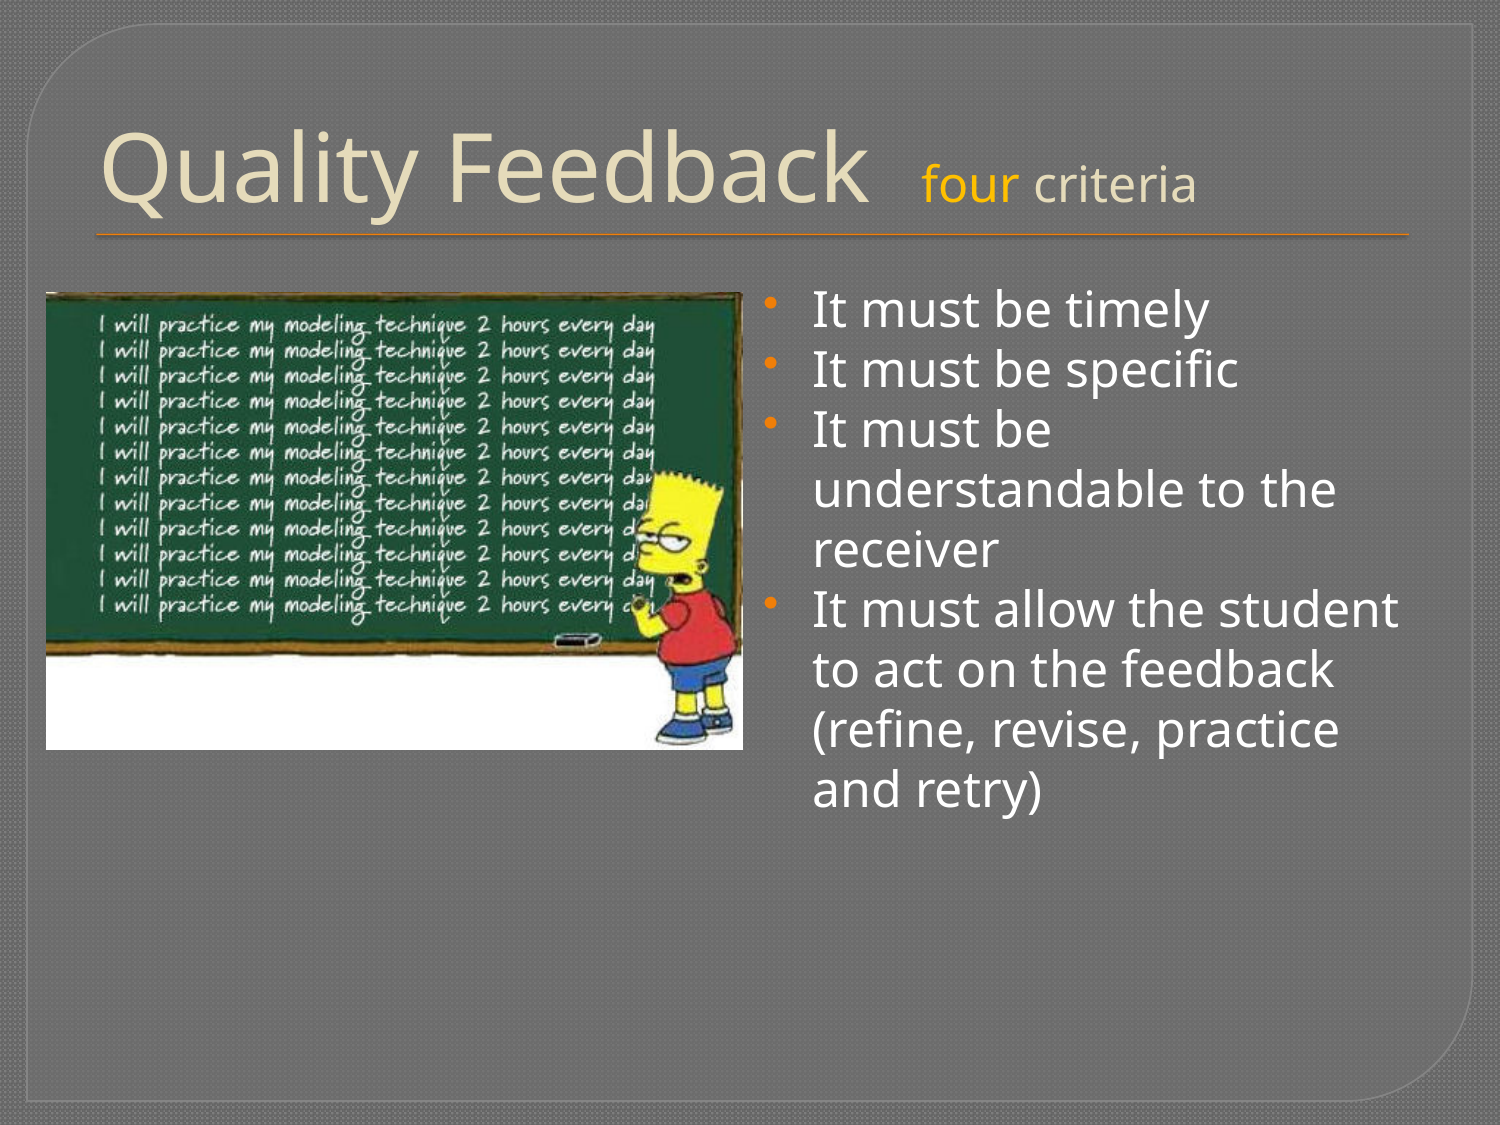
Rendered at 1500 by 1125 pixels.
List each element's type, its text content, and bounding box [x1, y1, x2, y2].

list It must be timely It must be specific It must be understandable to the receiver It must allow the student to act on the feedback (refine, revise, practice and retry) [750, 270, 1425, 1013]
picture [46, 292, 743, 751]
title Quality Feedback four criteria [75, 41, 1425, 230]
